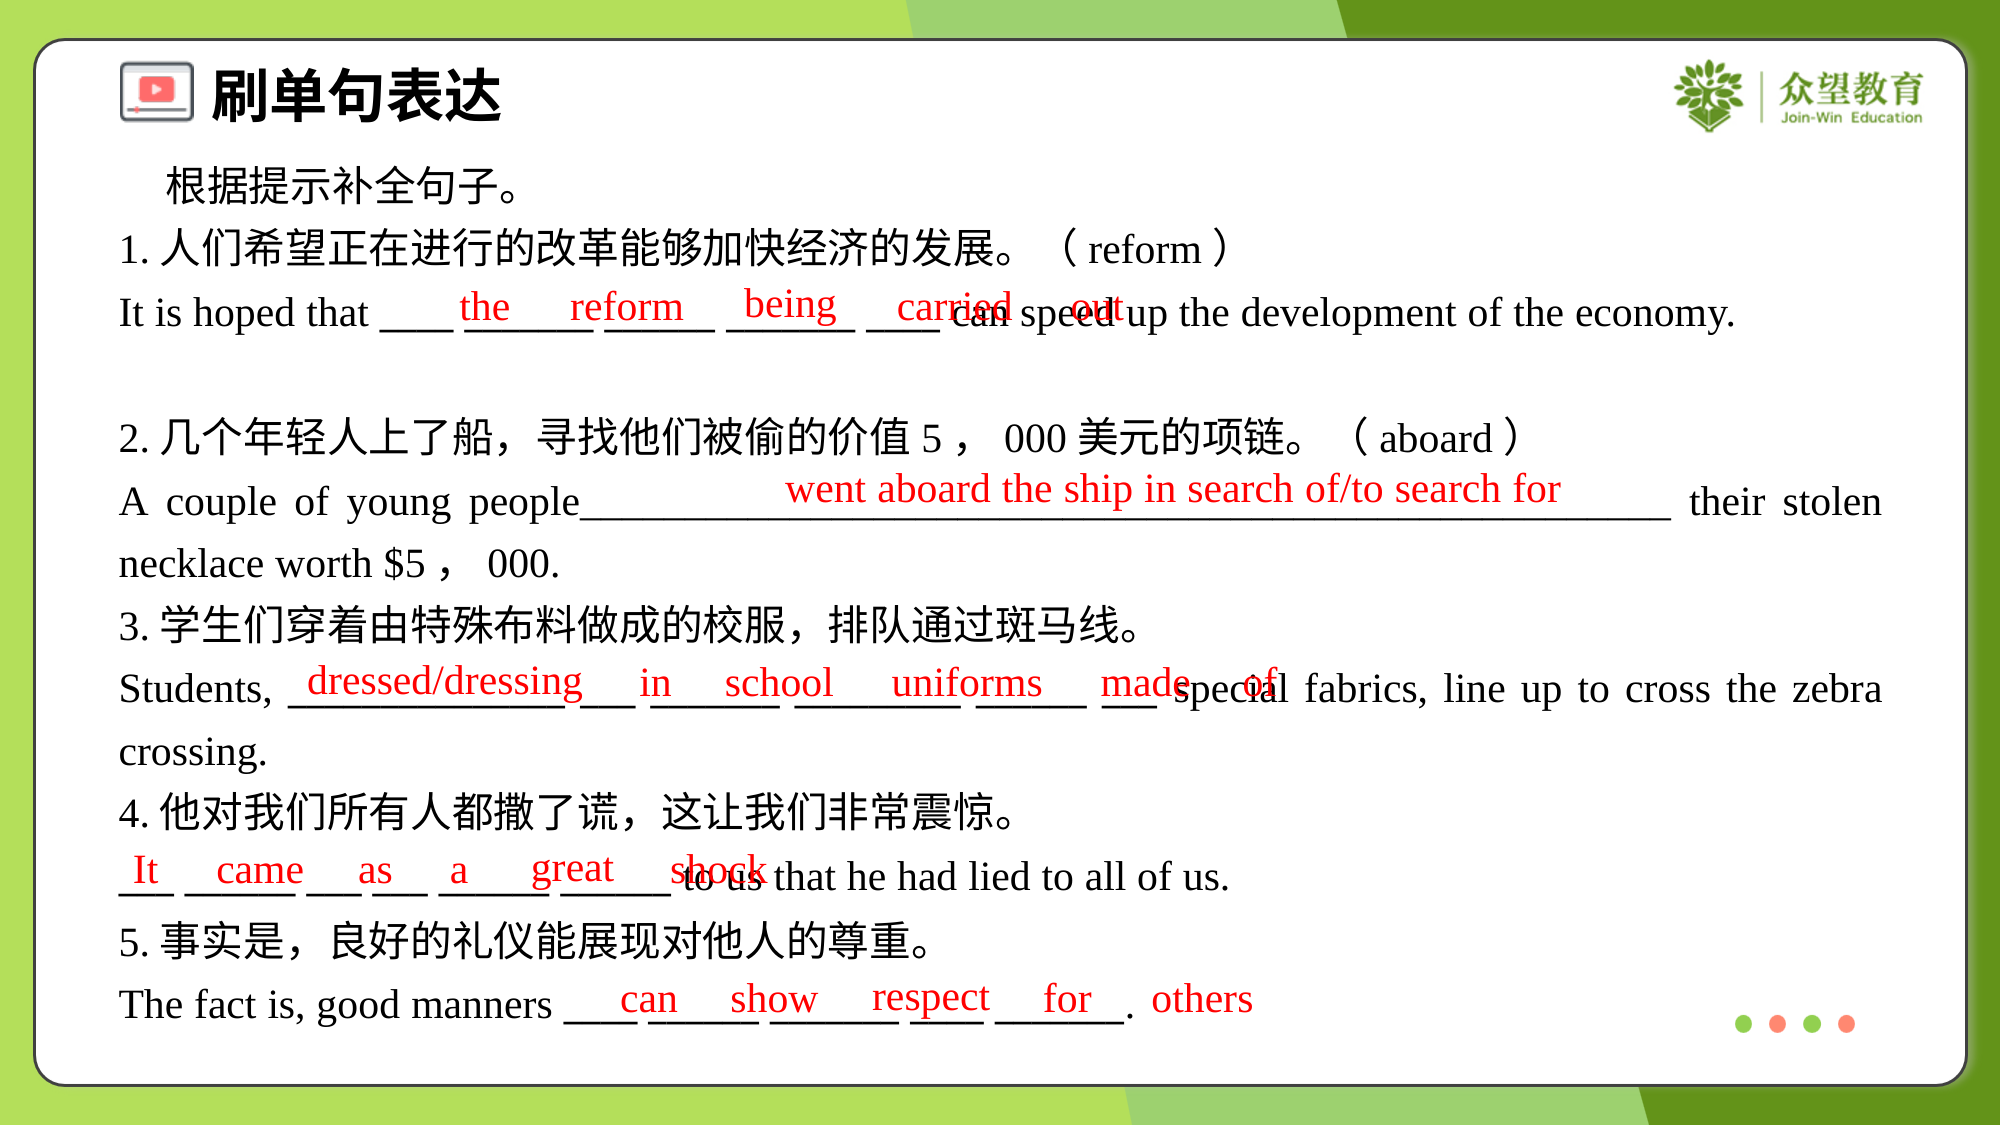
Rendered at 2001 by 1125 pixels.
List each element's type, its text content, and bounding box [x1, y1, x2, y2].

text_box went aboard the ship in search of/to search for [785, 448, 2000, 506]
text_box school [720, 642, 839, 700]
text_box out [1066, 265, 1129, 324]
text_box others [1146, 958, 1258, 1016]
text_box It [128, 829, 163, 888]
text_box can [615, 958, 683, 1016]
text_box show [726, 958, 824, 1016]
text_box the [454, 265, 515, 324]
text_box came [211, 829, 309, 888]
text_box for [1038, 958, 1097, 1016]
text_box dressed/dressing [303, 640, 588, 698]
text_box as [353, 829, 398, 888]
text_box being [739, 263, 842, 322]
text_box made [1096, 642, 1196, 700]
picture [0, 0, 2000, 1125]
text_box reform [565, 265, 689, 324]
text_box 2.几个年轻人上了船，寻找他们被偷的价值5，000美元的项链。（aboard） A couple of young people____________________________________________________ their stolen necklace worth $5，000. [118, 398, 1883, 582]
text_box uniforms [887, 642, 1047, 700]
text_box 3.学生们穿着由特殊布料做成的校服，排队通过斑马线。 Students, _______________ ___ _______ _________ ______ ___ special fabrics, line up to cross the zebra crossing. [118, 586, 1883, 769]
text_box respect [867, 955, 995, 1014]
text_box of [1238, 642, 1283, 700]
text_box 4.他对我们所有人都撒了谎，这让我们非常震惊。 ___ ______ ___ ___ ______ ______ to us that he had lied to all of us. [118, 773, 1883, 894]
text_box 1.人们希望正在进行的改革能够加快经济的发展。（reform） It is hoped that ____ _______ ______ _______ ____ can speed up the development of the economy. [118, 209, 1883, 393]
text_box 5.事实是，良好的礼仪能展现对他人的尊重。 The fact is, good manners ____ ______ _______ ____ _______. [118, 901, 1883, 1022]
text_box in [634, 642, 677, 700]
text_box a [444, 829, 473, 888]
text_box carried [892, 265, 1018, 324]
text_box shock [665, 829, 773, 888]
text_box 根据提示补全句子。 [118, 146, 1883, 204]
text_box great [526, 827, 619, 886]
